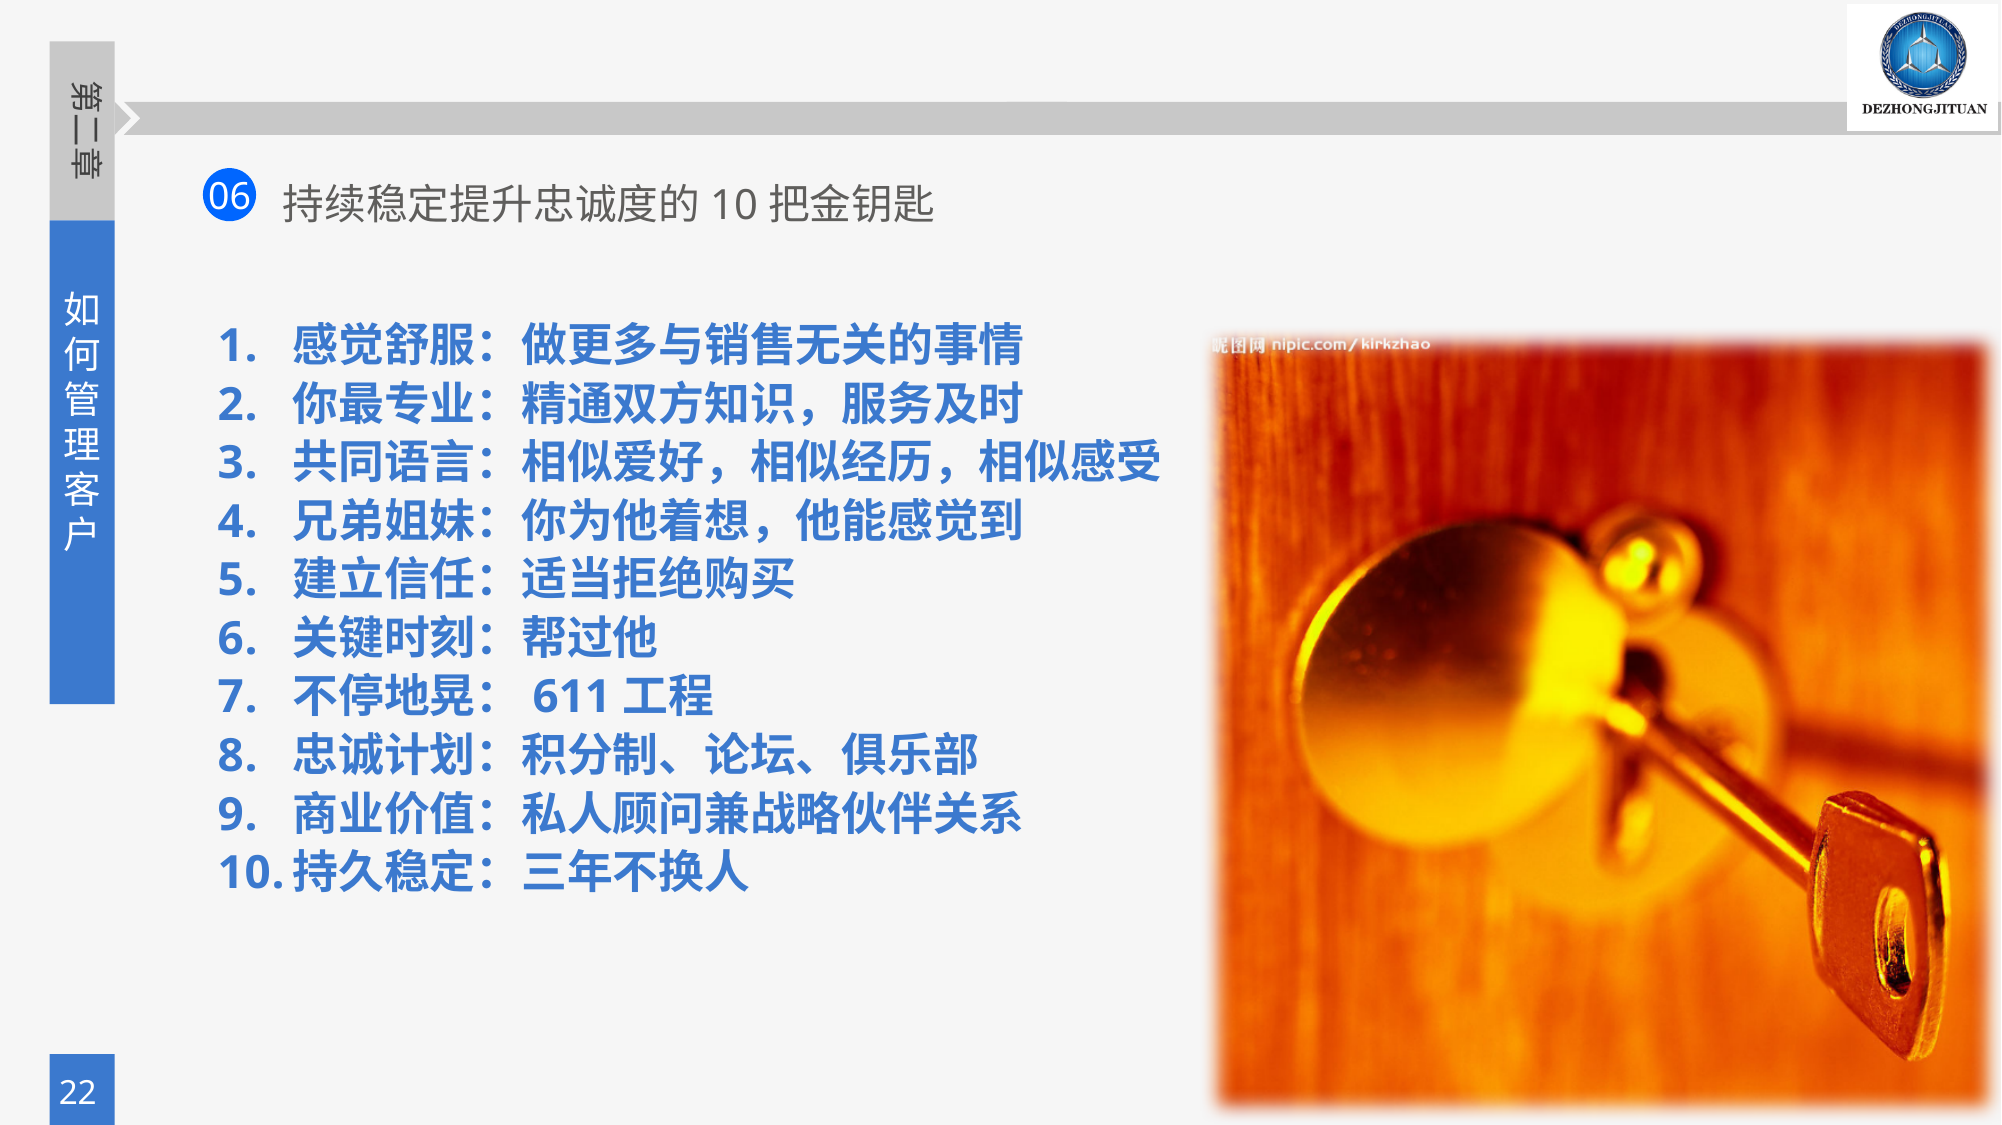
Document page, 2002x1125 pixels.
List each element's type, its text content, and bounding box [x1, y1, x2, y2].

picture [1847, 4, 1998, 131]
text_box 如何管理客户 [48, 278, 120, 564]
text_box 持续稳定提升忠诚度的10把金钥匙 [267, 160, 1063, 236]
text_box 感觉舒服：做更多与销售无关的事情 你最专业：精通双方知识，服务及时 共同语言：相似爱好，相似经历，相似感受 兄弟姐妹：你为他着想，他能感觉到 建立信任：适当拒绝购买 关键时刻：帮过他 不停地晃：611工程 忠诚计划：积分制、论坛、俱乐部 商业价值：私人顾问兼战略伙伴关系 持久稳定：三年不换人 [202, 314, 1373, 953]
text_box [193, 164, 266, 226]
picture [1199, 326, 2001, 1124]
